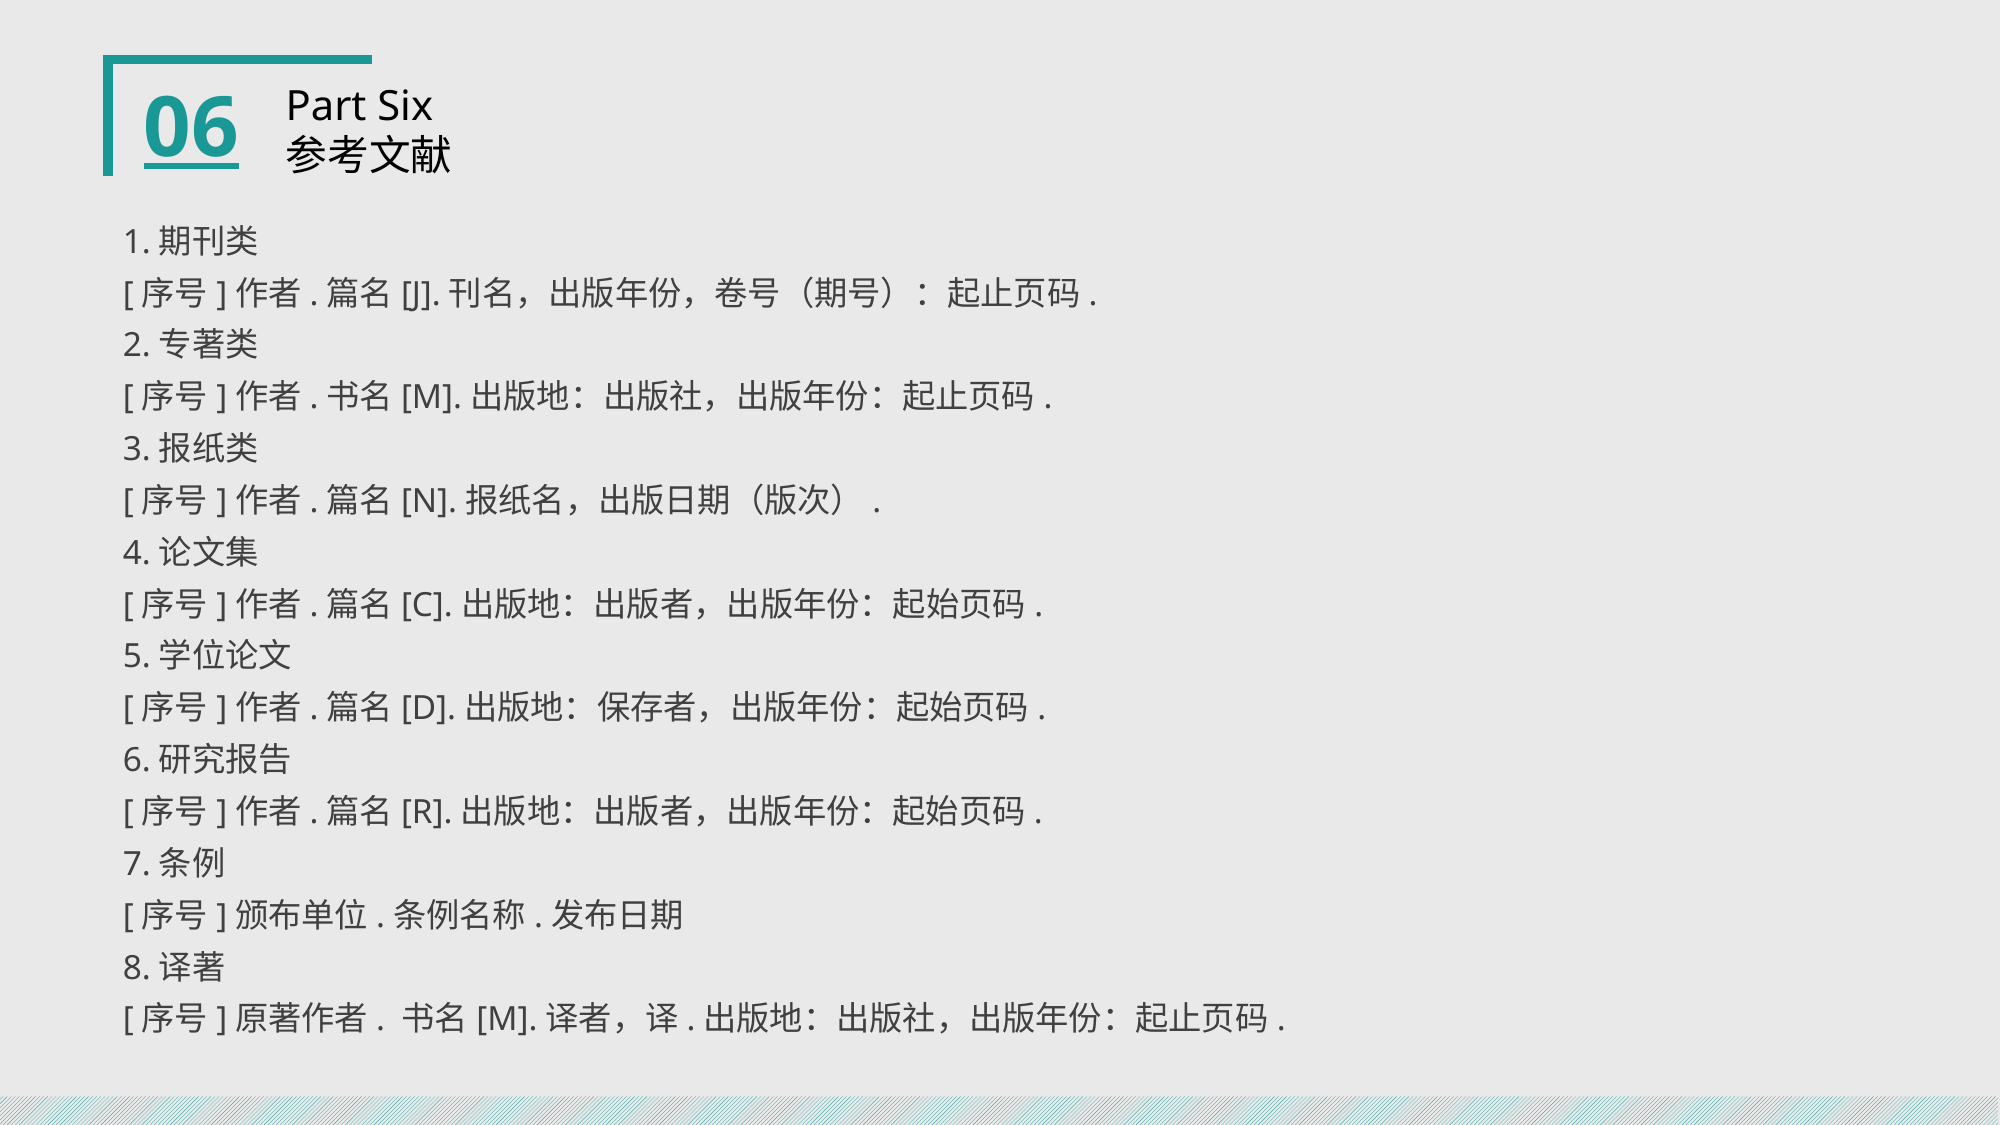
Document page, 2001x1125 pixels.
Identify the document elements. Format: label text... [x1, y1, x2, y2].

text_box 1.期刊类 [序号]作者.篇名[J].刊名，出版年份，卷号（期号）：起止页码. 2.专著类 [序号]作者.书名[M].出版地：出版社，出版年份：起止页码. 3.报纸类 [序号]作者.篇名[N].报纸名，出版日期（版次）. 4.论文集 [序号]作者.篇名[C].出版地：出版者，出版年份：起始页码. 5.学位论文 [序号]作者.篇名[D].出版地：保存者，出版年份：起始页码. 6.研究报告 [序号]作者.篇名[R].出版地：出版者，出版年份：起始页码. 7.条例 [序号]颁布单位.条例名称.发布日期 8.译著 [序号]原著作者. 书名[M].译者，译.出版地：出版社，出版年份：起止页码. [108, 200, 1821, 1045]
text_box 06 [128, 66, 271, 181]
text_box Part Six 参考文献 [270, 71, 631, 186]
